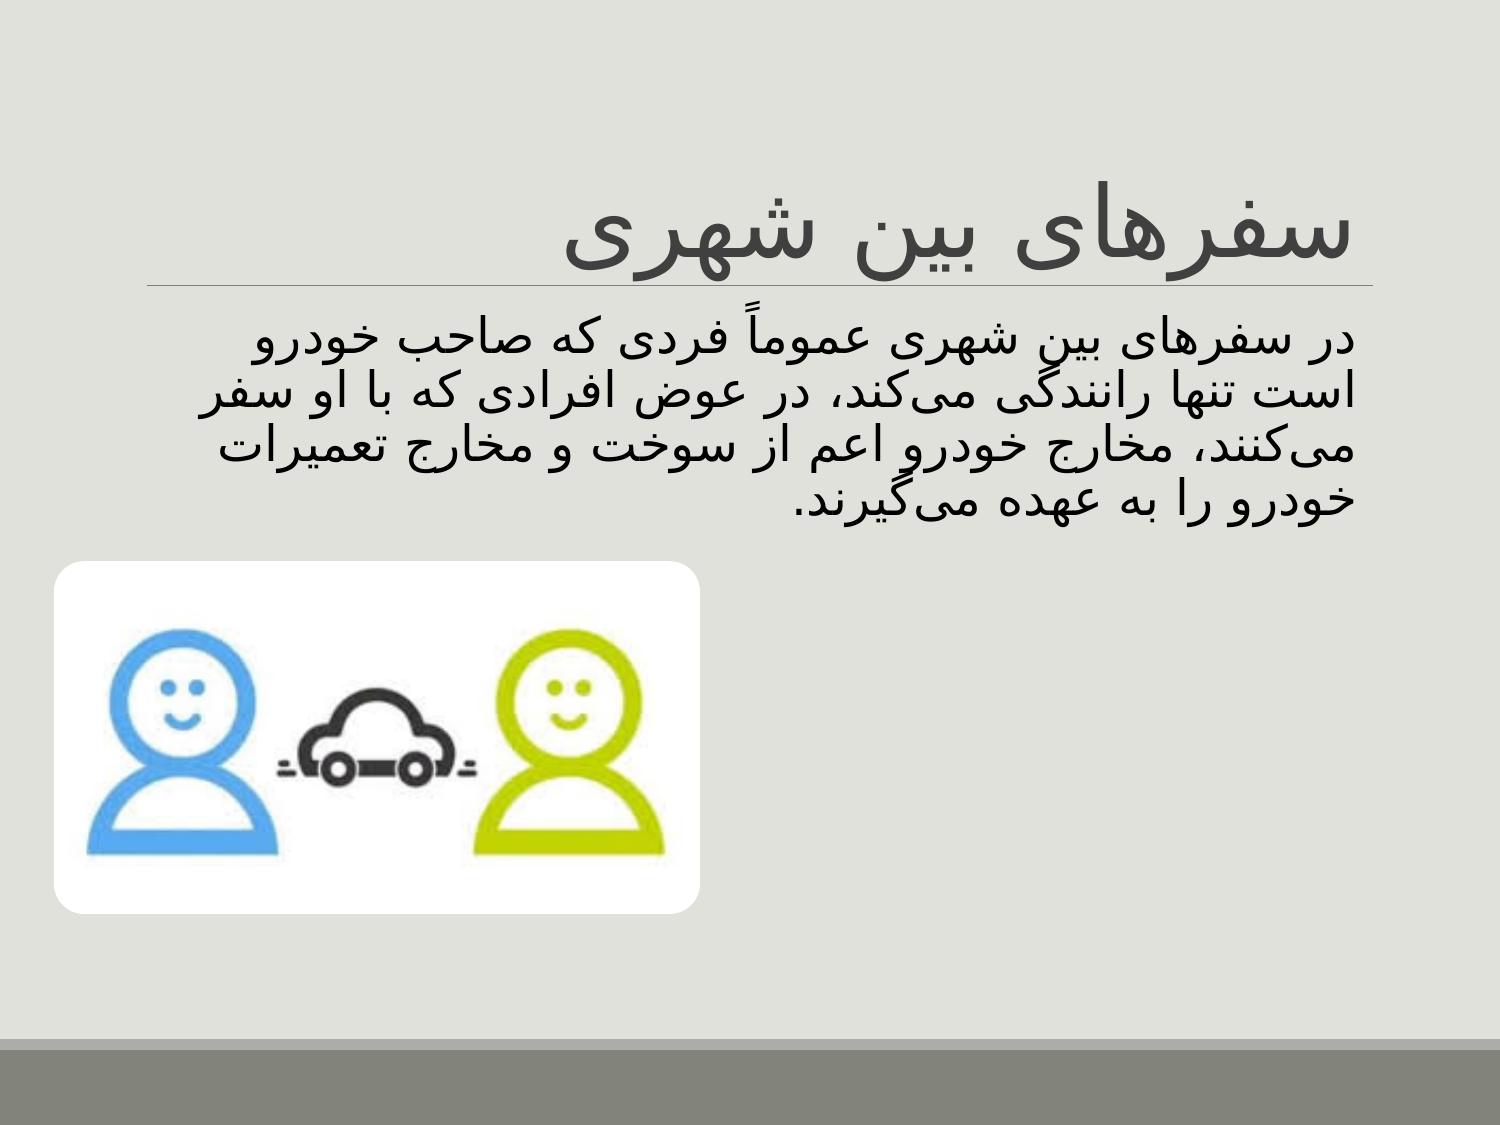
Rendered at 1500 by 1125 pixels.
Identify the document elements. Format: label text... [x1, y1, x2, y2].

list در سفرهای بین شهری عموماً فردی که صاحب خودرو است تنها رانندگی می‌کند، در عوض افرادی که با او سفر می‌کنند، مخارج خودرو اعم از سوخت و مخارج تعمیرات خودرو را به عهده می‌گیرند. [135, 302, 1373, 963]
title سفرهای بین شهری [135, 47, 1373, 285]
picture [53, 560, 701, 915]
